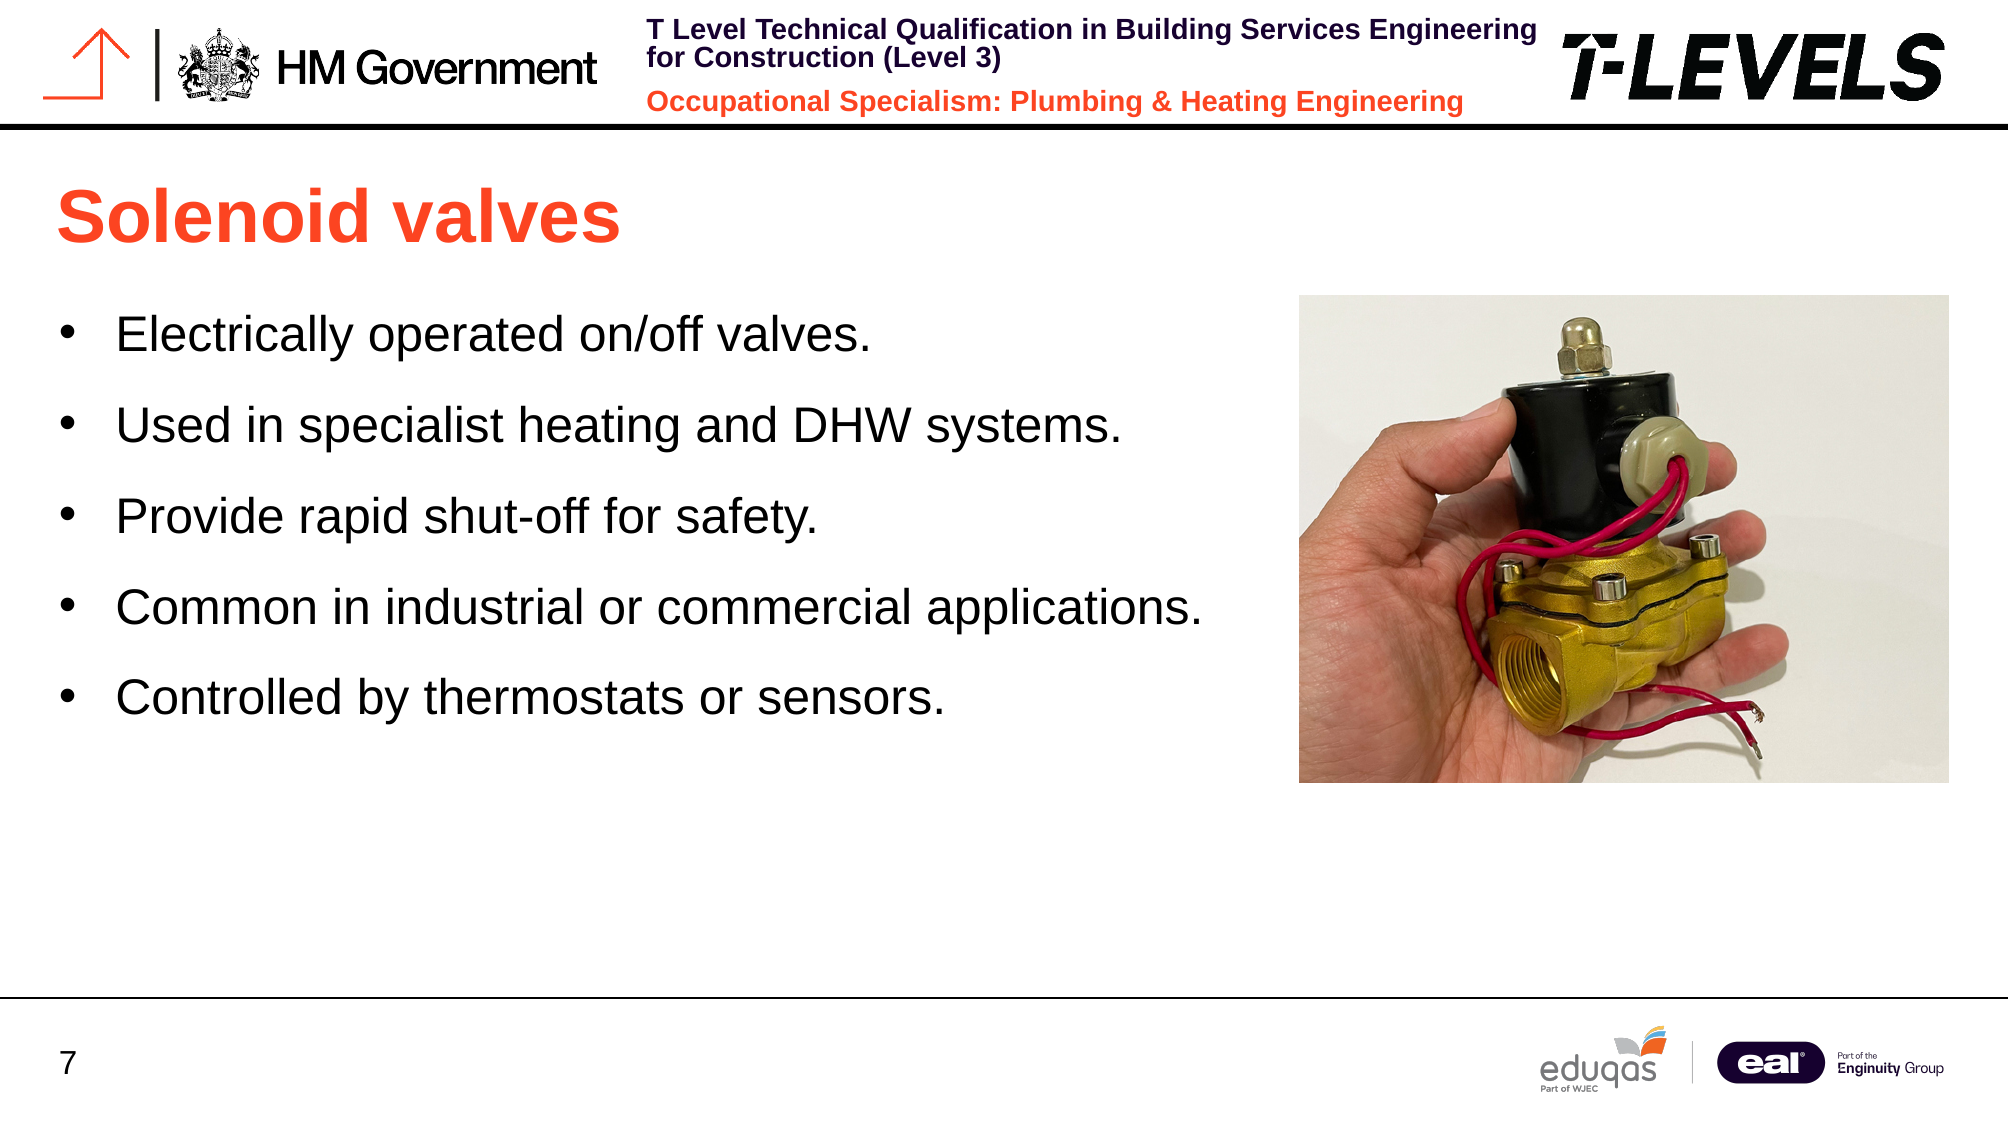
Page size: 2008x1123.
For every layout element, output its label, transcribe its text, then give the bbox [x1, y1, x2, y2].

picture [1298, 294, 1949, 784]
picture [1543, 25, 1964, 108]
picture [38, 27, 136, 100]
picture [155, 28, 597, 102]
title Solenoid valves [41, 111, 1949, 314]
picture [1535, 1021, 1949, 1097]
list Electrically operated on/off valves. Used in specialist heating and DHW systems. Provide rapid shut-off for safety. Common in industrial or commercial applications. Controlled by thermostats or sensors. [59, 295, 1276, 975]
